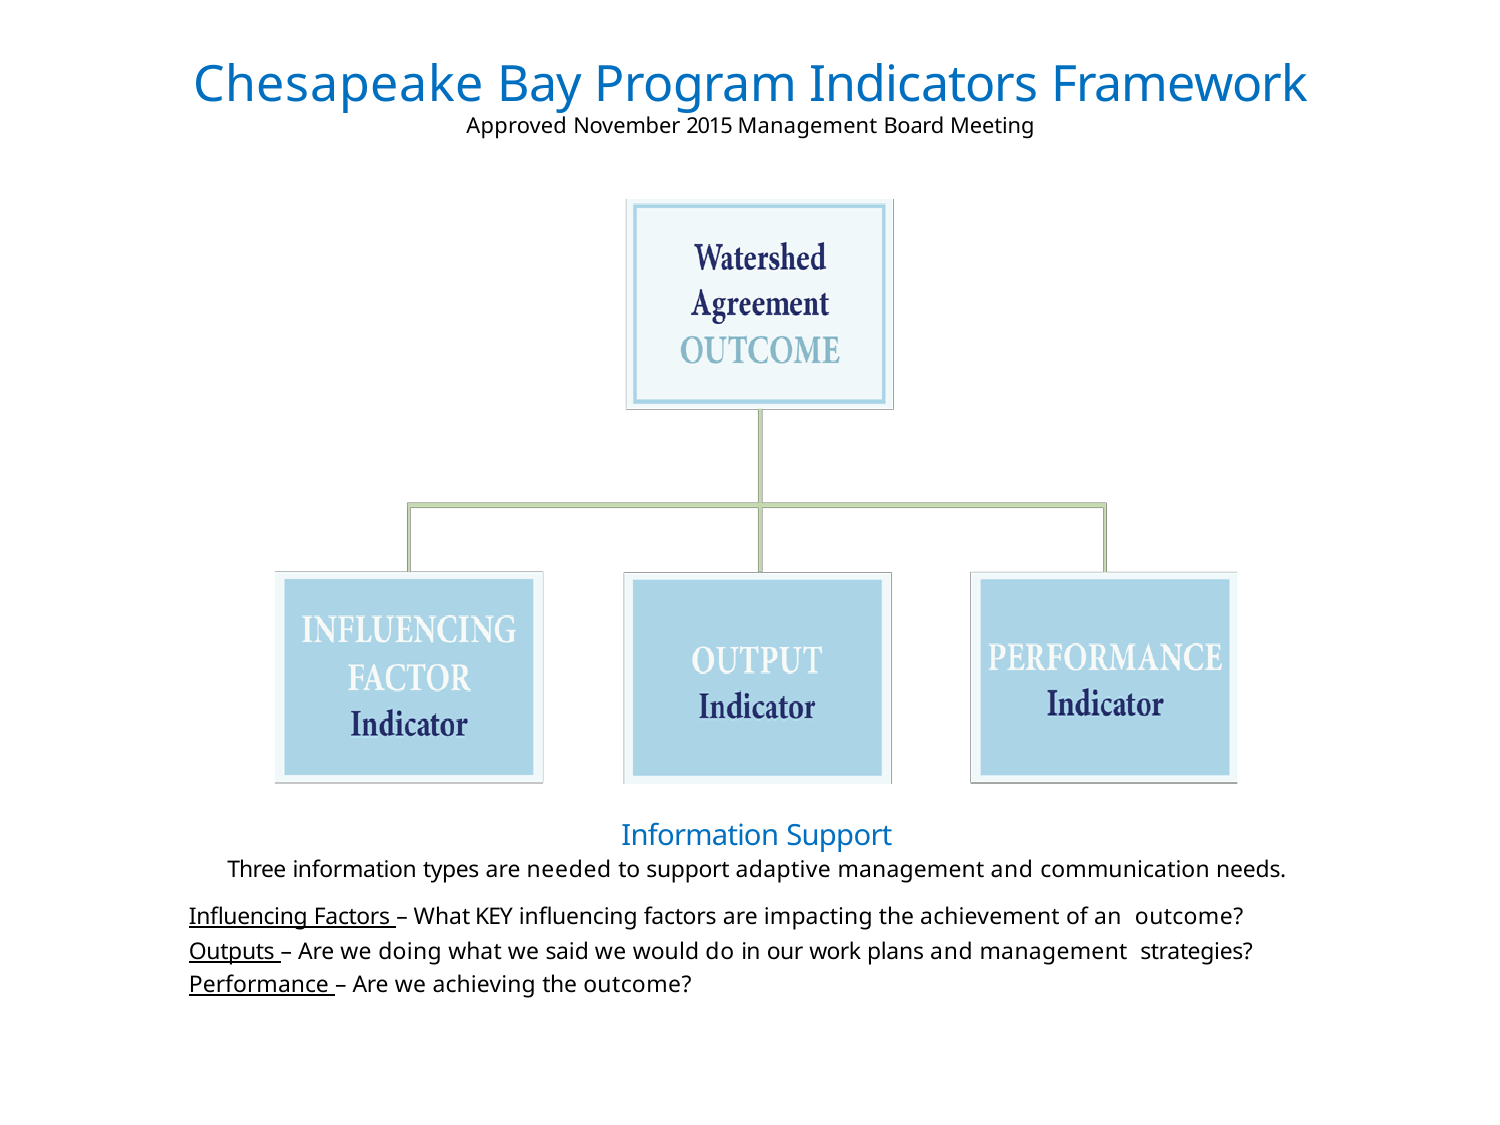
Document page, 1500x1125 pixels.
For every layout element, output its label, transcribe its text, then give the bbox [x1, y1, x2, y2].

text_box Information Support Three information types are needed to support adaptive management and communication needs. Influencing Factors – What KEY influencing factors are impacting the achievement of an outcome? Outputs – Are we doing what we said we would do in our work plans and management strategies? Performance – Are we achieving the outcome? [187, 816, 1325, 997]
text_box Chesapeake Bay Program Indicators Framework Approved November 2015 Management Board Meeting [137, 51, 1363, 139]
text_box [274, 199, 1238, 784]
